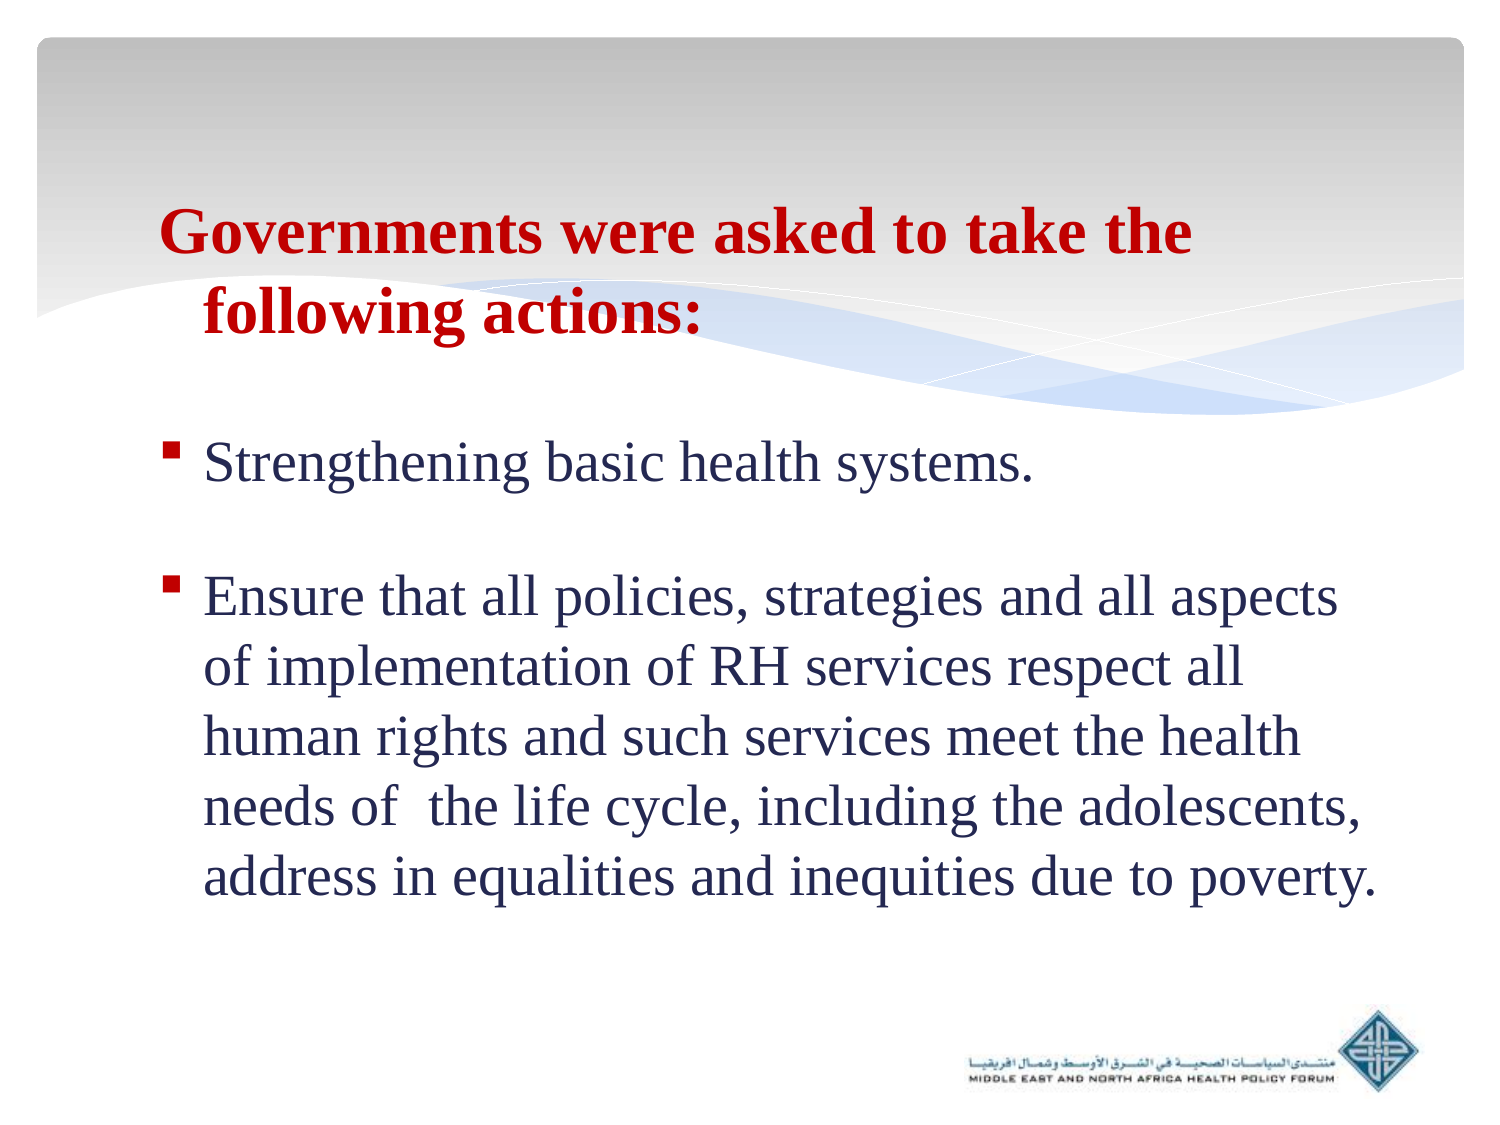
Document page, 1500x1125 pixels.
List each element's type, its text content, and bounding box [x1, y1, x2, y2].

picture [964, 1004, 1425, 1099]
list Governments were asked to take the following actions: Strengthening basic health systems. Ensure that all policies, strategies and all aspects of implementation of RH services respect all human rights and such services meet the health needs of the life cycle, including the adolescents, address in equalities and inequities due to poverty. [143, 179, 1412, 1005]
